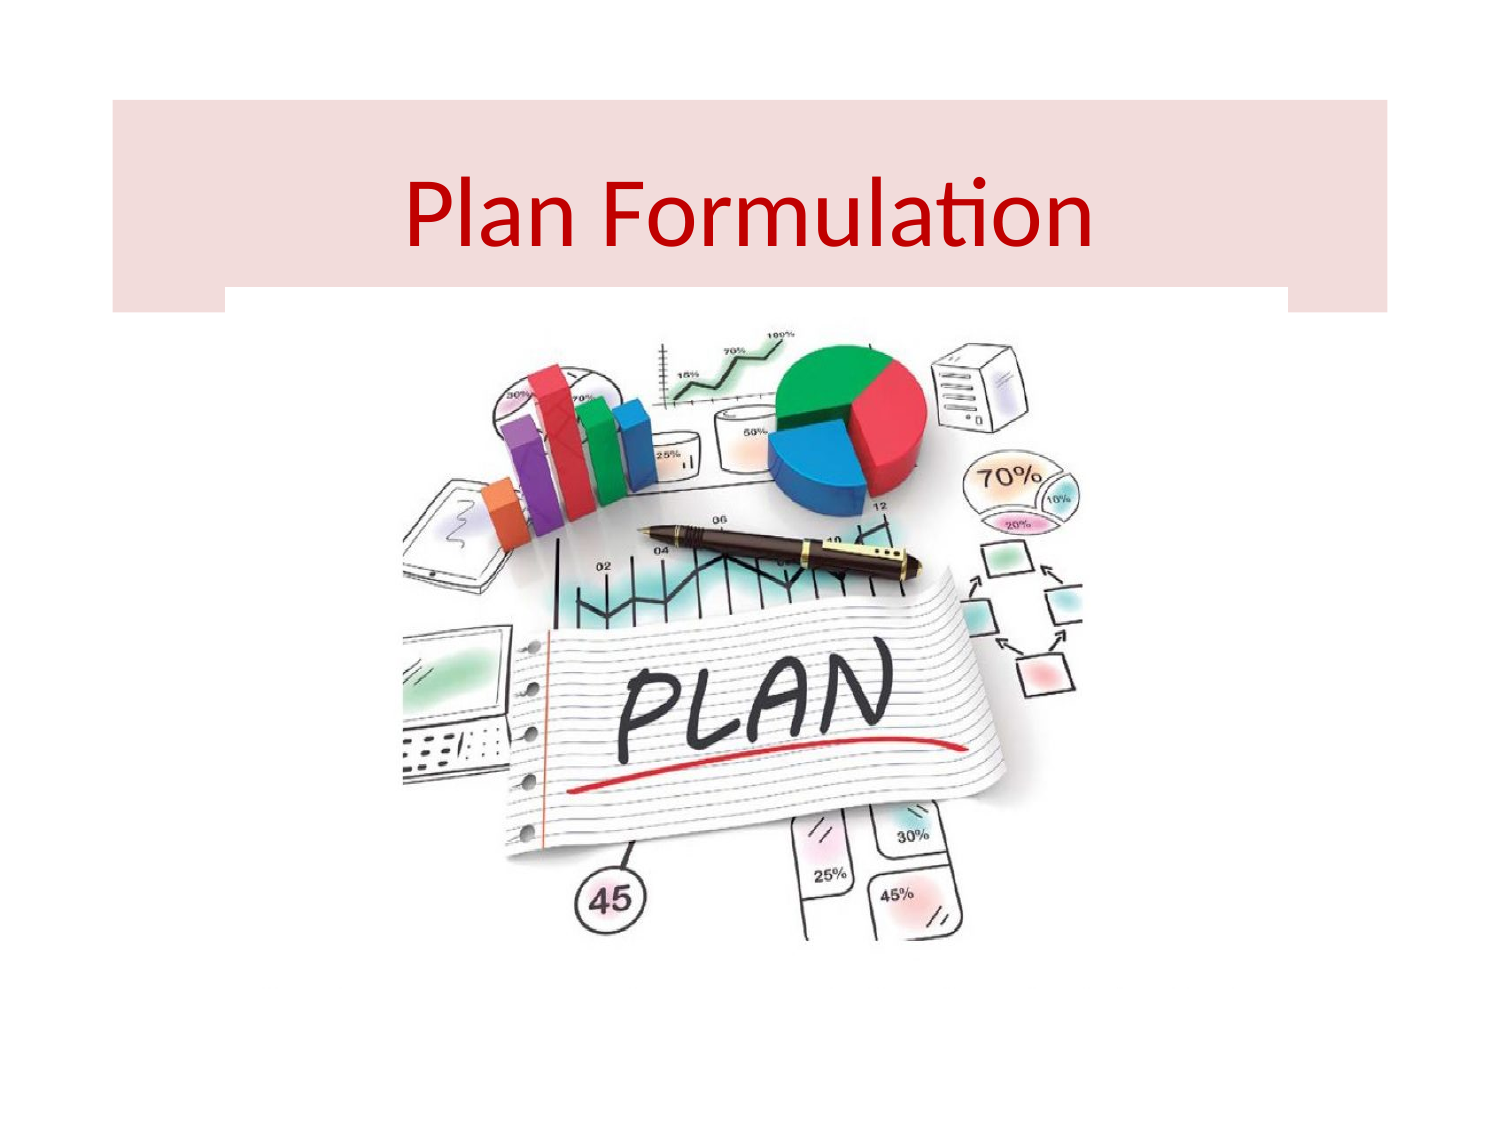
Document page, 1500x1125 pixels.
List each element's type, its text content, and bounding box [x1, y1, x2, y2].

title Plan Formulation [112, 99, 1388, 313]
picture [224, 287, 1288, 989]
